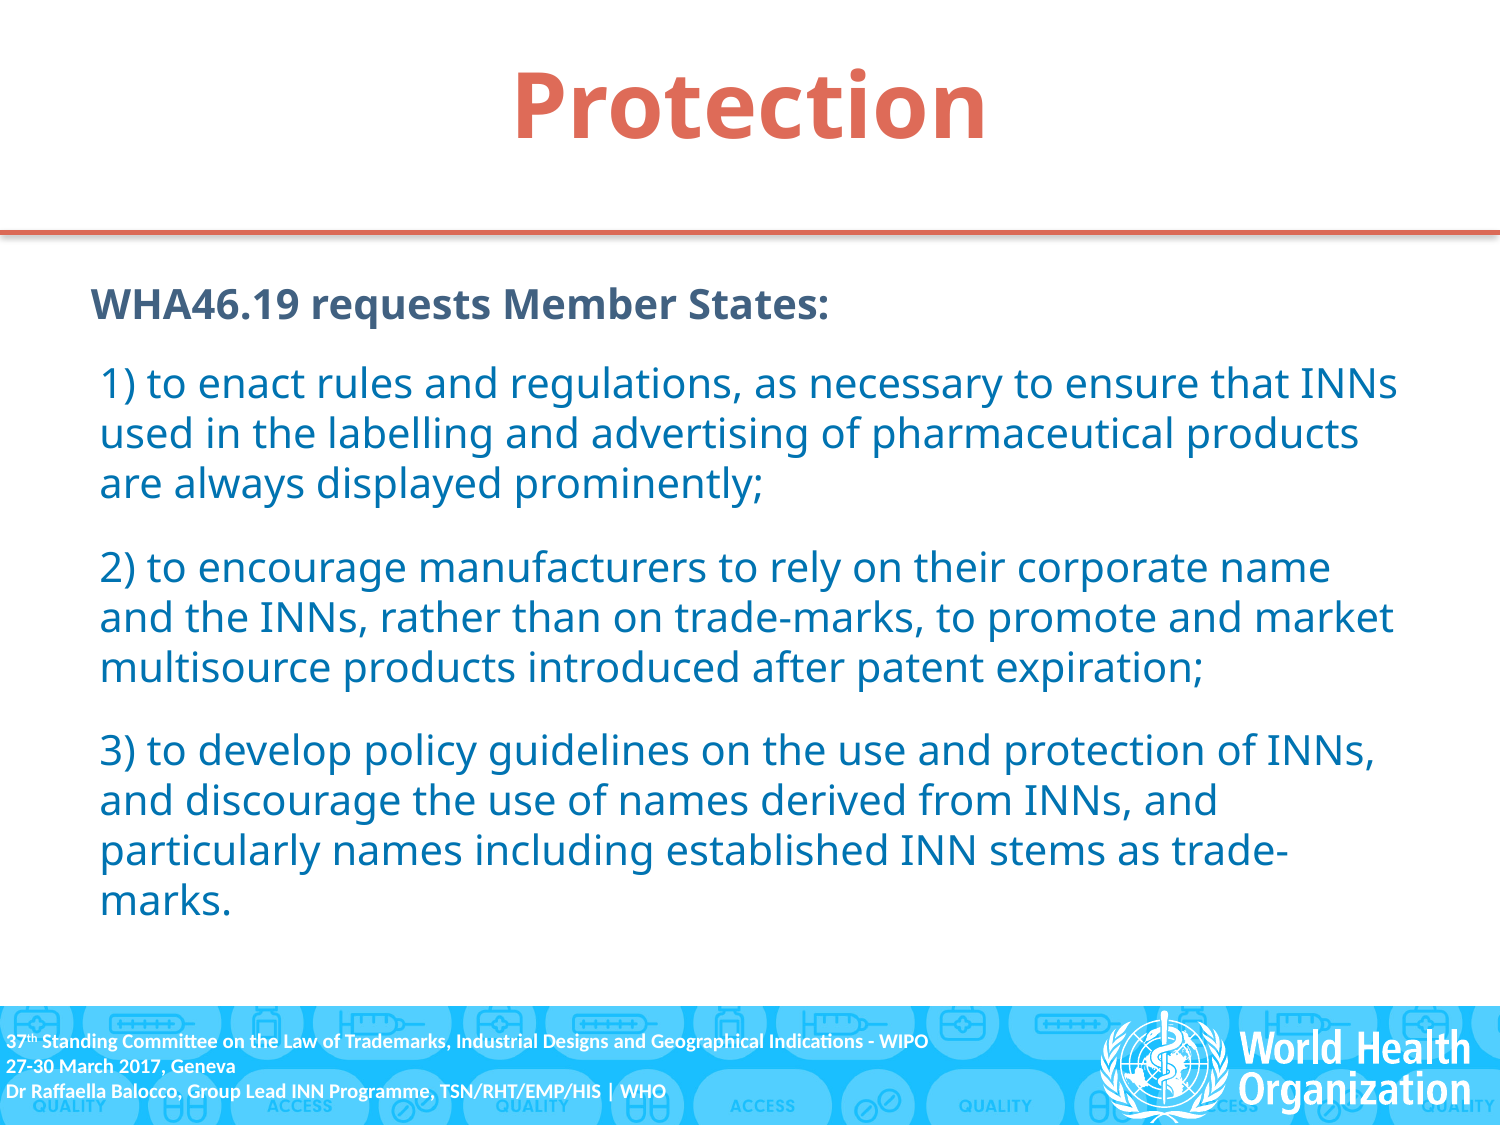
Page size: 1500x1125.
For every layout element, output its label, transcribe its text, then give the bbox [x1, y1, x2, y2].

text_box WHA46.19 requests Member States: [77, 271, 844, 335]
title Protection [0, 0, 1500, 204]
picture [0, 1006, 1500, 1125]
text_box 1) to enact rules and regulations, as necessary to ensure that INNs used in the labelling and advertising of pharmaceutical products are always displayed prominently; 2) to encourage manufacturers to rely on their corporate name and the INNs, rather than on trade-marks, to promote and market multisource products introduced after patent expiration; 3) to develop policy guidelines on the use and protection of INNs, and discourage the use of names derived from INNs, and particularly names including established INN stems as trade-marks. [86, 350, 1420, 941]
